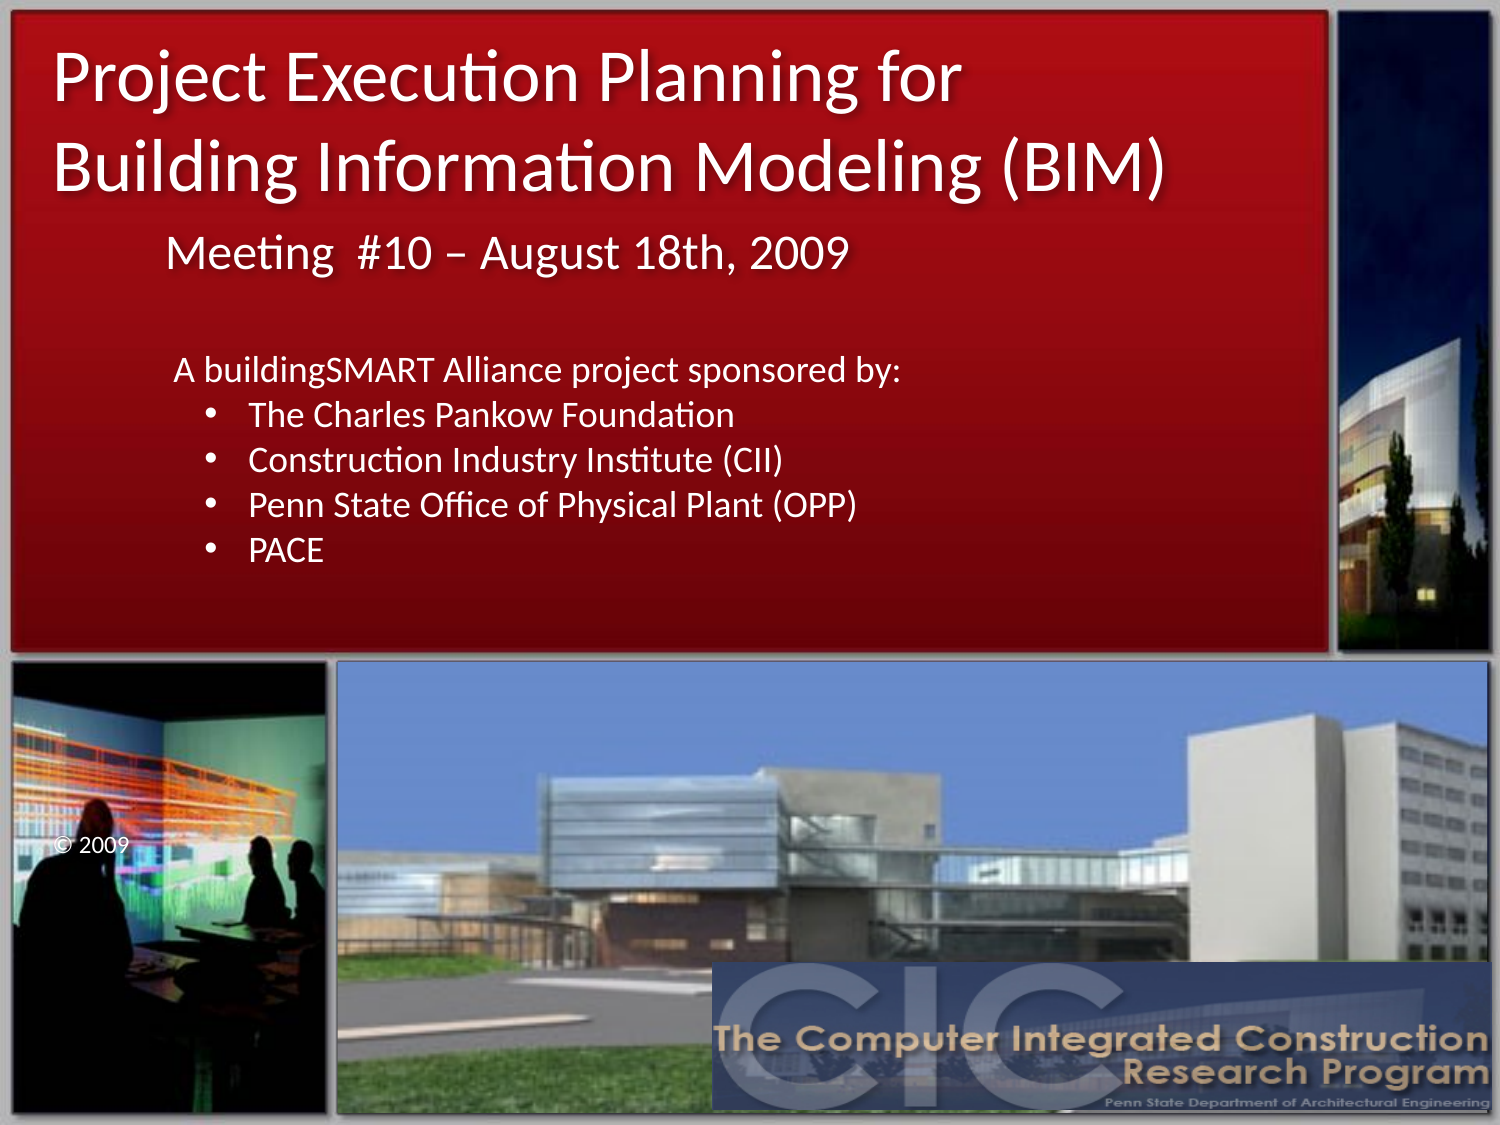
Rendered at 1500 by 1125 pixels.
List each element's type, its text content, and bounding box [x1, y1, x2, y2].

text_box Project Execution Planning for Building Information Modeling (BIM) [37, 18, 1350, 214]
text_box © 2009 [37, 215, 988, 867]
text_box A buildingSMART Alliance project sponsored by: The Charles Pankow Foundation Construction Industry Institute (CII) Penn State Office of Physical Plant (OPP) PACE [150, 337, 950, 578]
picture [0, 0, 1500, 1125]
text_box Meeting #10 – August 18th, 2009 [150, 212, 938, 288]
